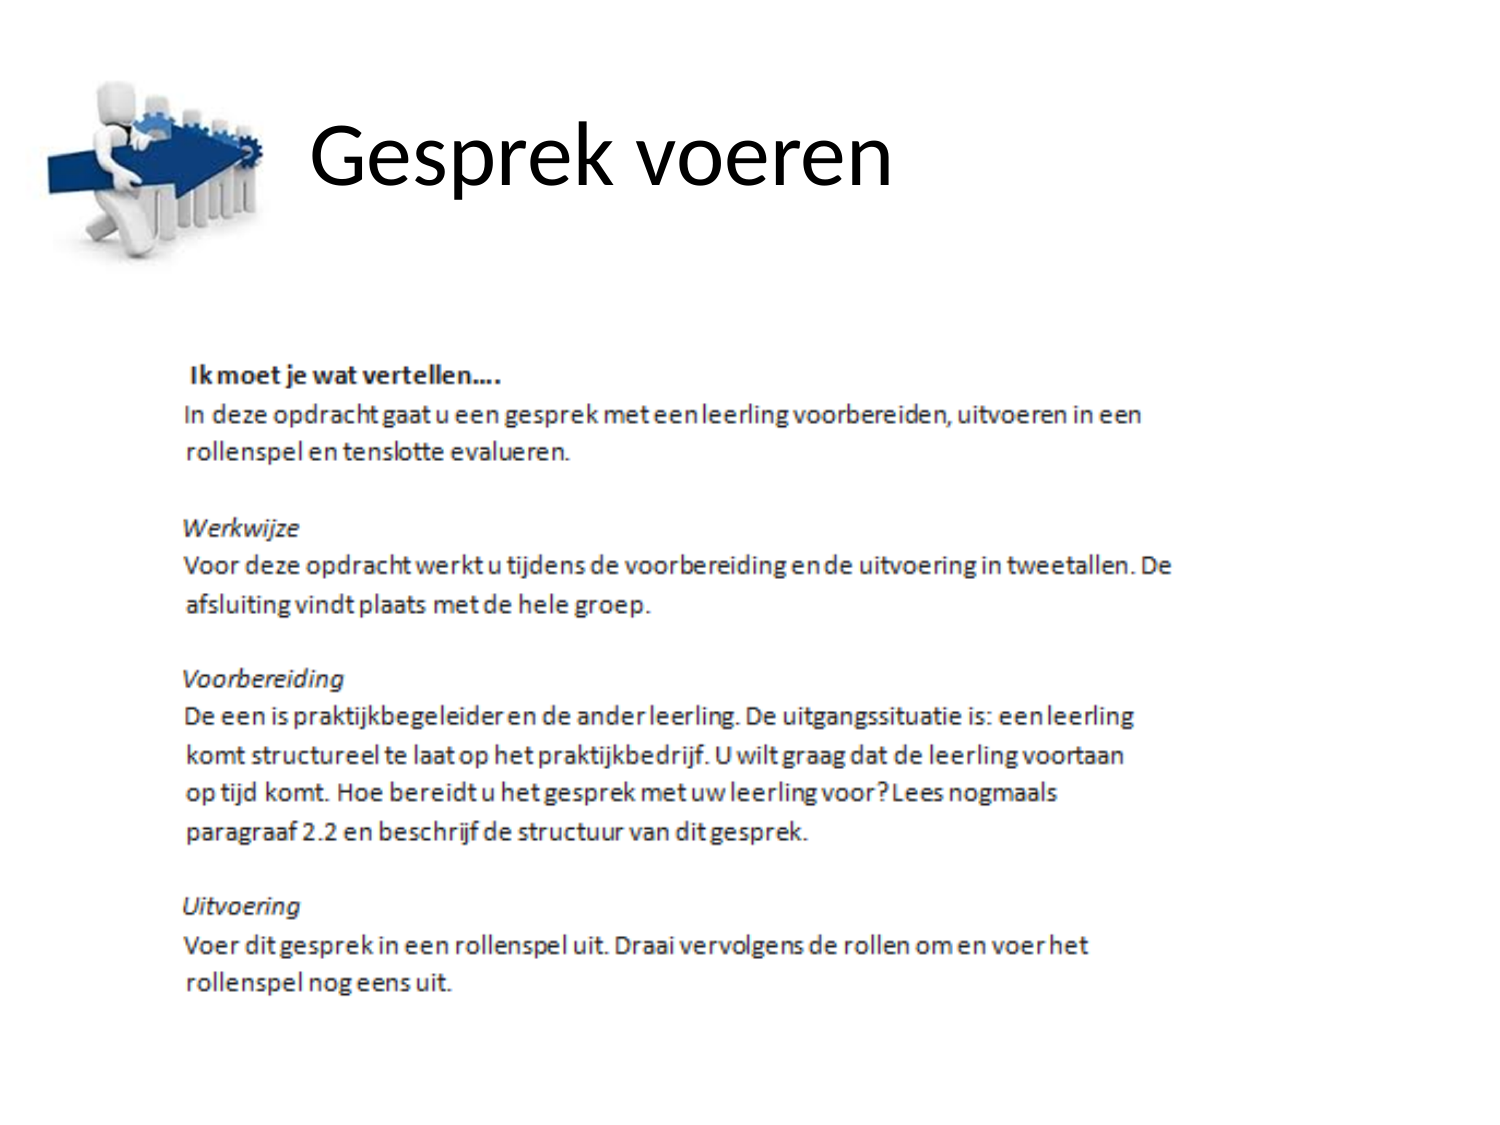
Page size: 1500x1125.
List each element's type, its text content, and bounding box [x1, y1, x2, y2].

picture [0, 67, 310, 282]
title Gesprek voeren [289, 54, 916, 244]
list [170, 343, 1202, 1019]
